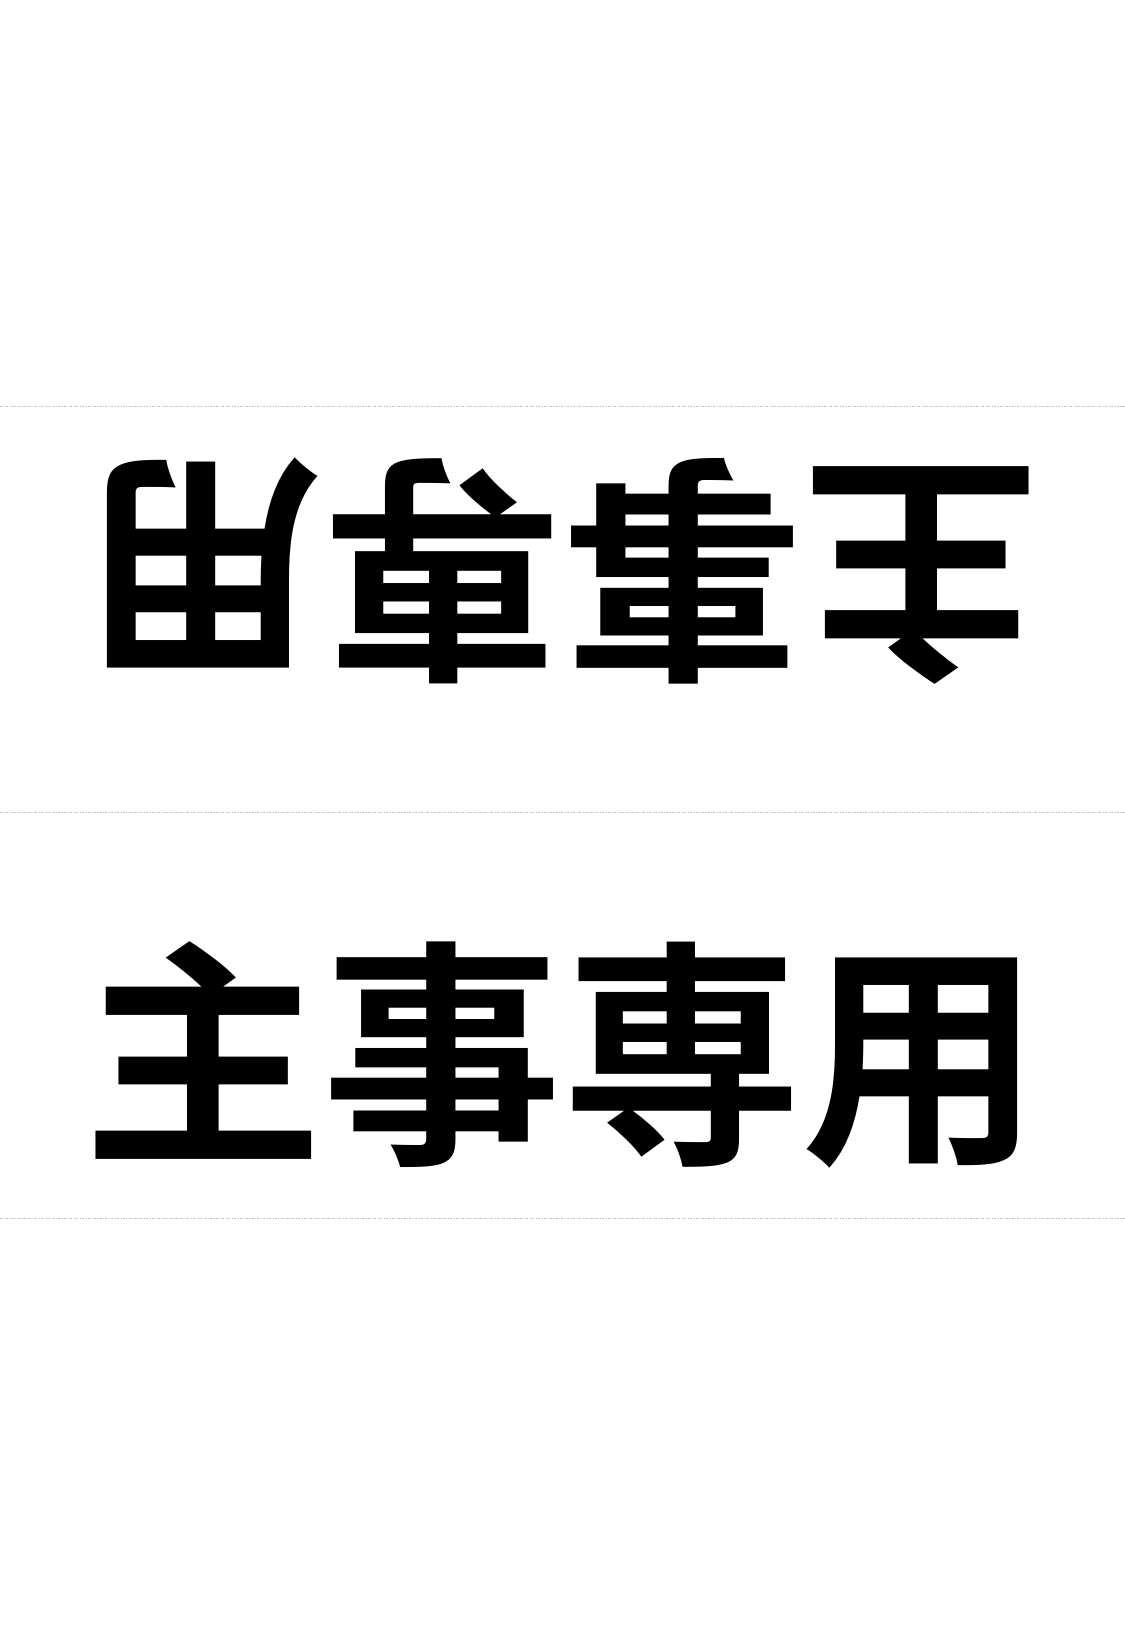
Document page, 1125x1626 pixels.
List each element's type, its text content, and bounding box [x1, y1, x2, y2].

text_box 主事専用 [68, 898, 1057, 1201]
text_box 主事専用 [68, 425, 1057, 728]
